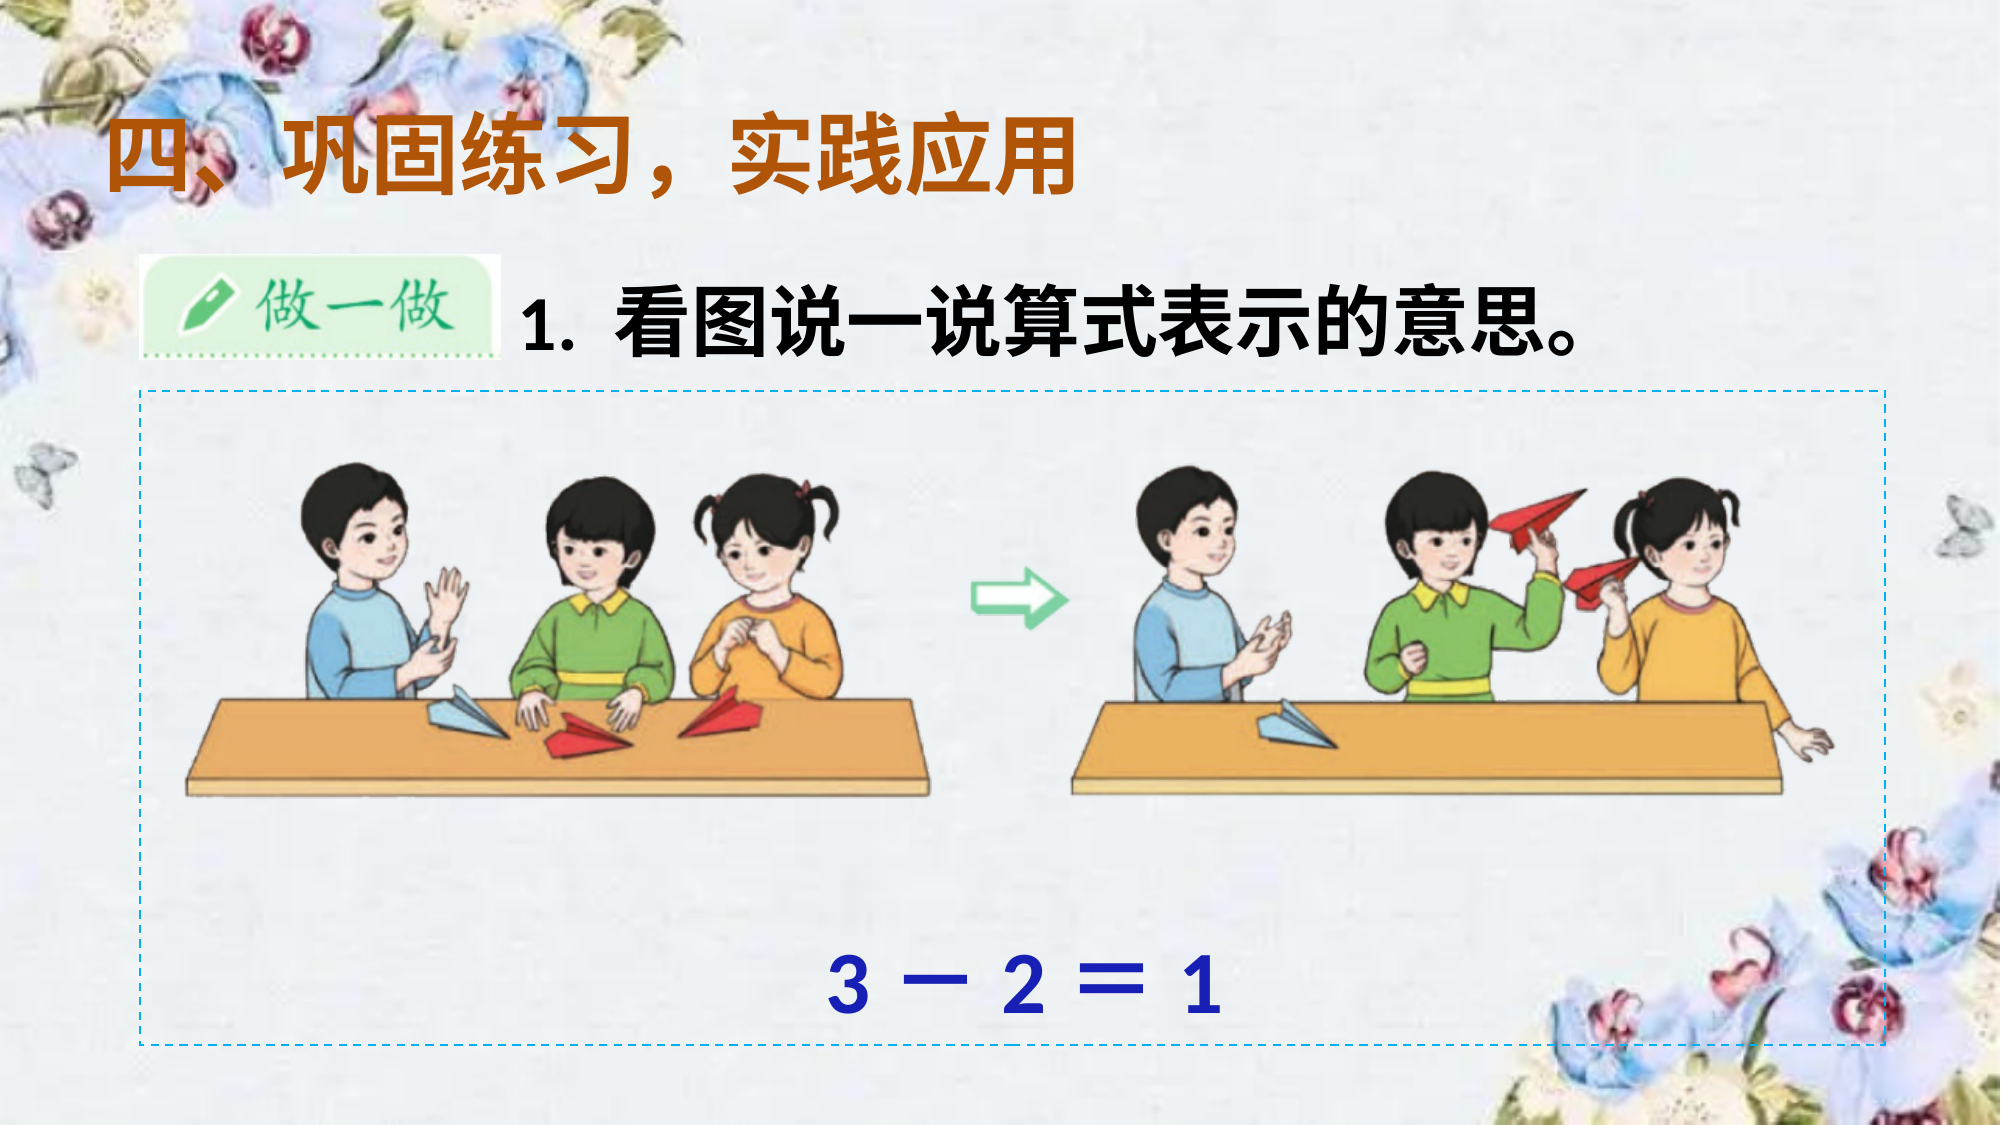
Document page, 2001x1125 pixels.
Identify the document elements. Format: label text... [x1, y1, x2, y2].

text_box 四、巩固练习，实践应用 [88, 91, 1150, 213]
text_box 3－2＝1 [773, 917, 1275, 1039]
picture [0, 0, 2000, 1125]
text_box [139, 390, 1886, 1046]
text_box 1. 看图说一说算式表示的意思。 [502, 246, 1780, 404]
